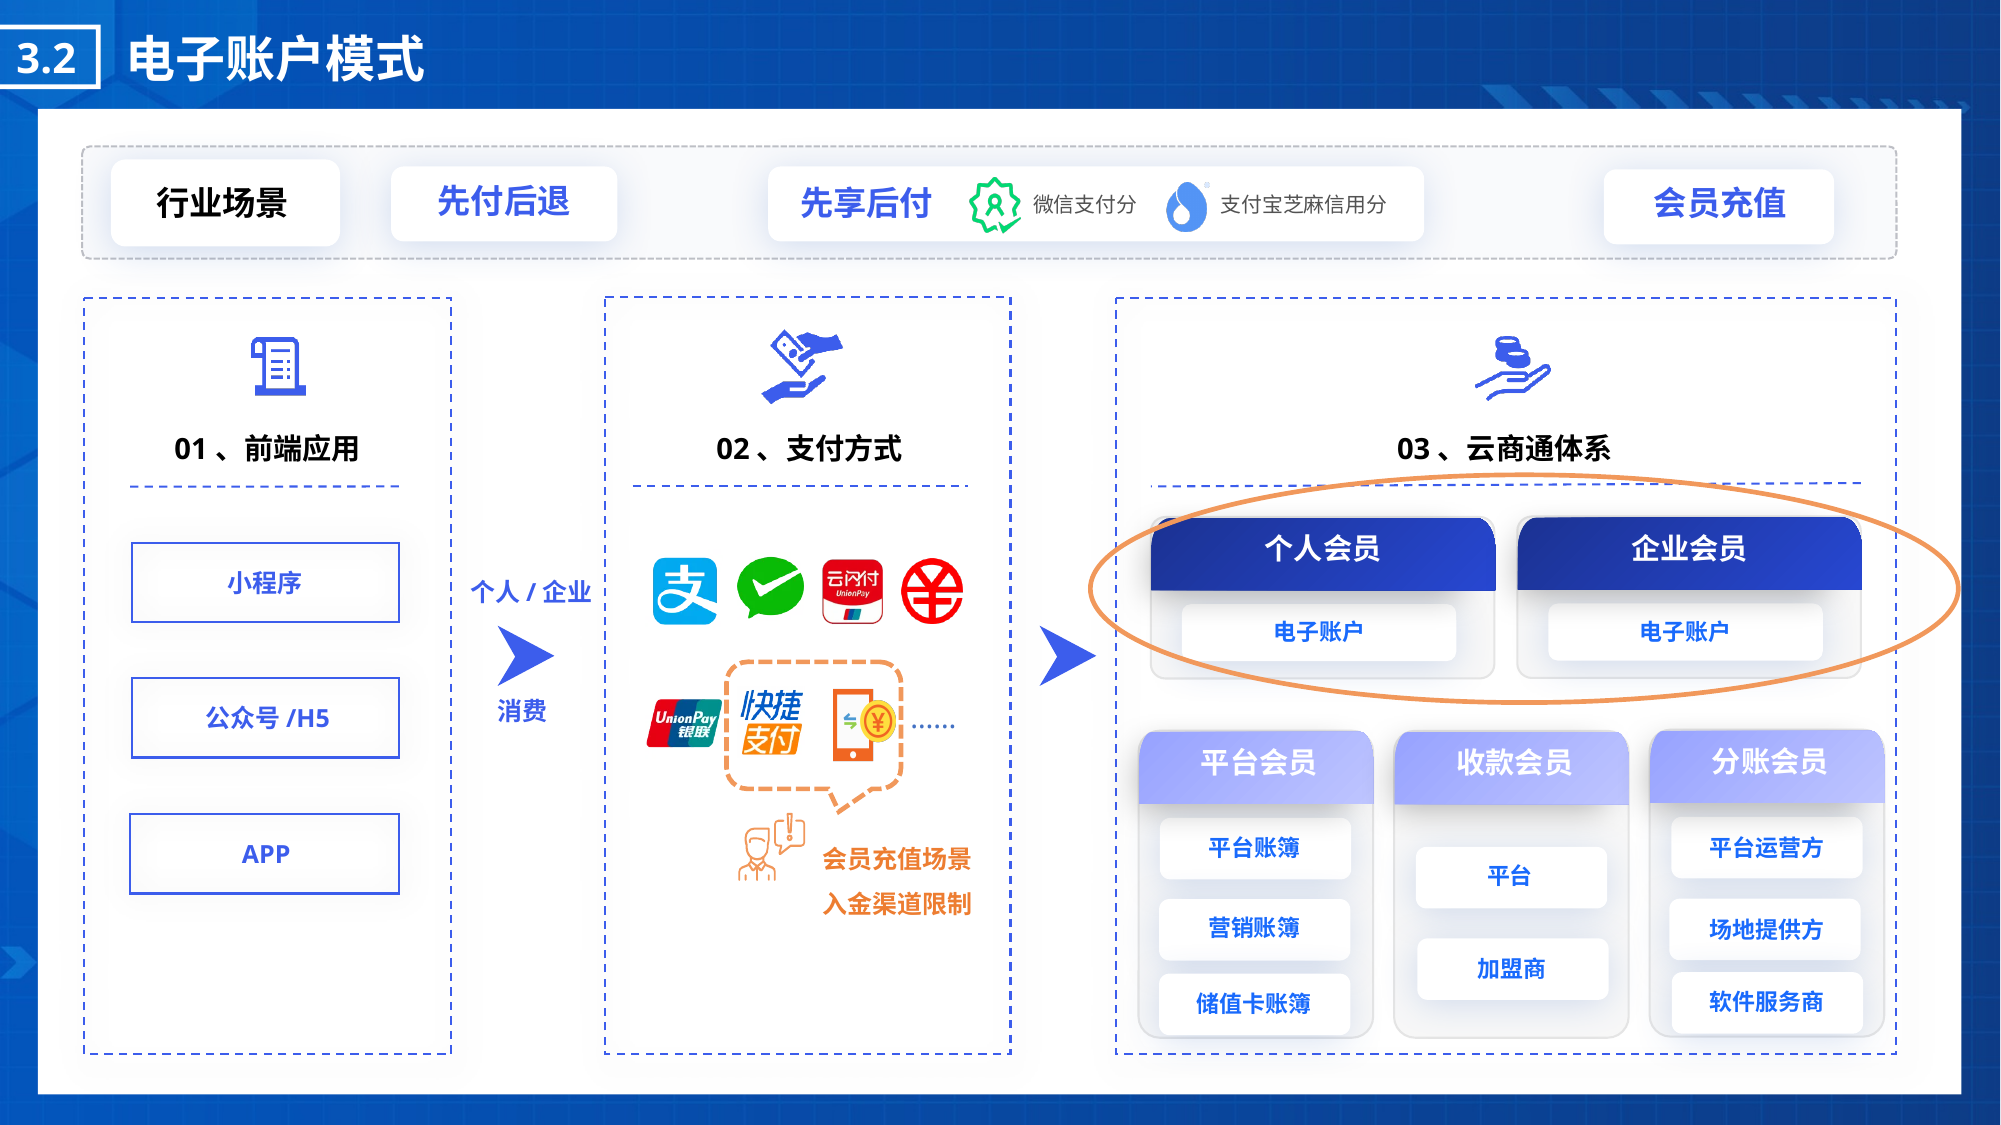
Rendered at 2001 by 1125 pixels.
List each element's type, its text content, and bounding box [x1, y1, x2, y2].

picture [0, 0, 2001, 1125]
text_box 3.2 [1, 24, 124, 90]
text_box 电子账户模式 [110, 19, 483, 95]
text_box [82, 146, 1959, 1055]
